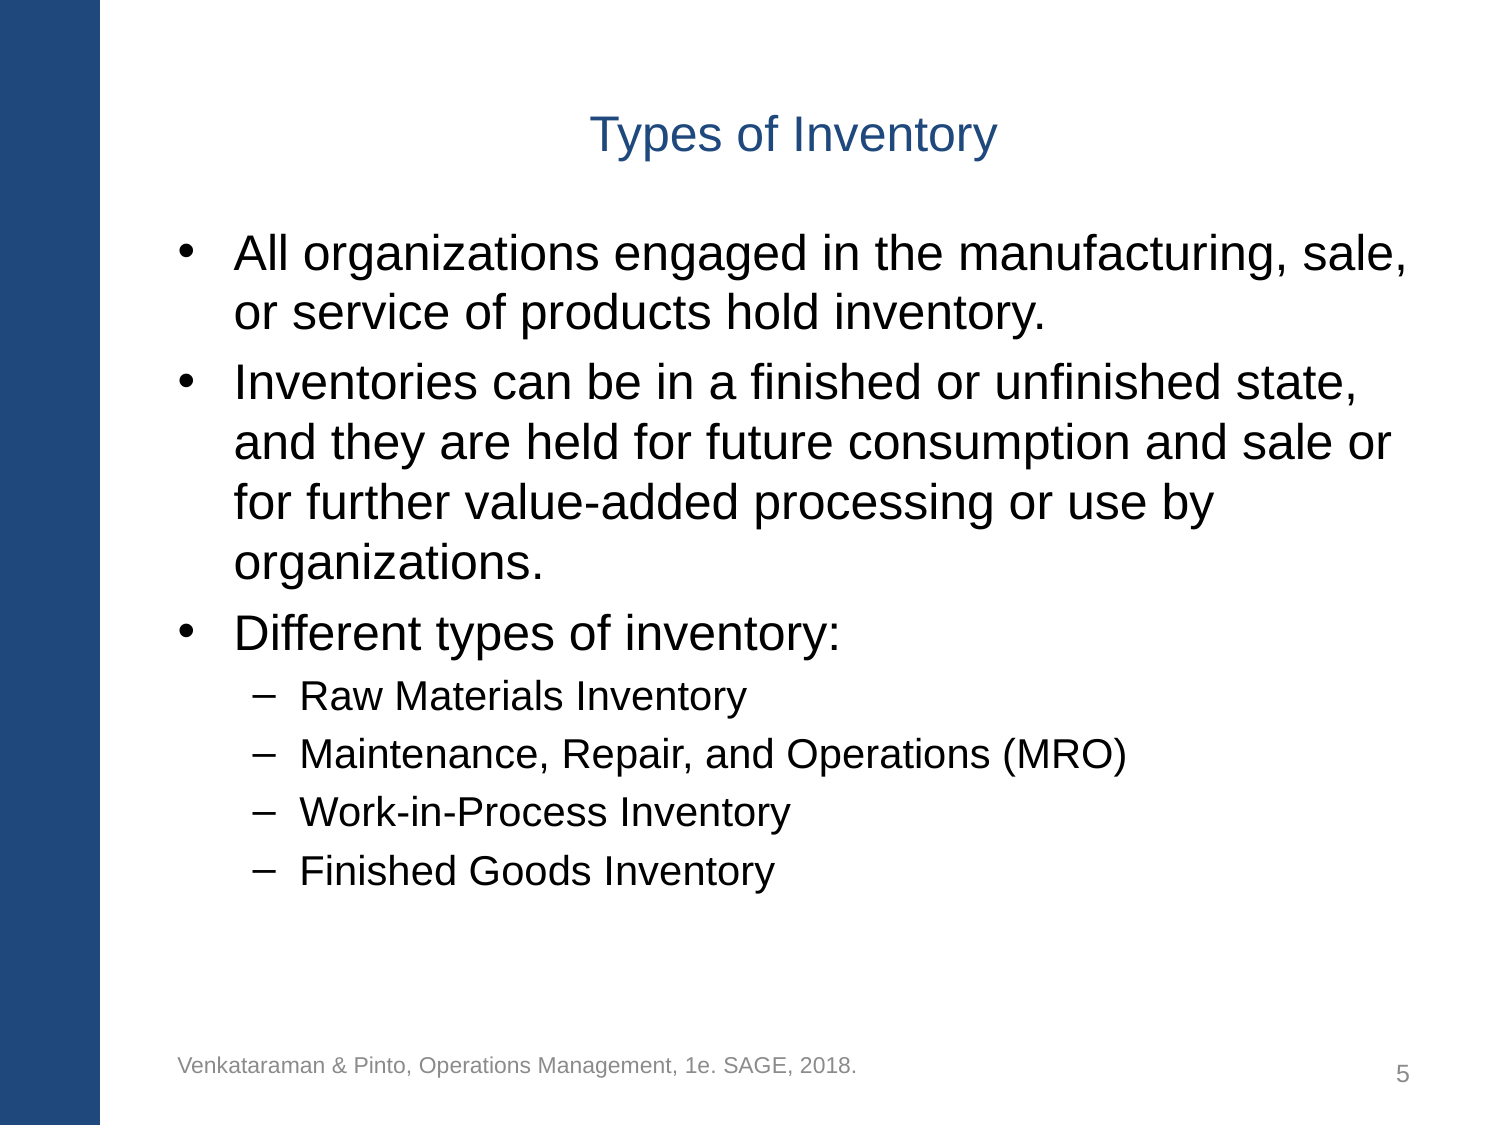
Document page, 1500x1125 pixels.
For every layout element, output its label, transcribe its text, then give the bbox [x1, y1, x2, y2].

title Types of Inventory [162, 37, 1425, 212]
footer Venkataraman & Pinto, Operations Management, 1e. SAGE, 2018. [162, 1042, 1313, 1103]
list All organizations engaged in the manufacturing, sale, or service of products hold inventory. Inventories can be in a finished or unfinished state, and they are held for future consumption and sale or for further value-added processing or use by organizations. Different types of inventory: Raw Materials Inventory Maintenance, Repair, and Operations (MRO) Work-in-Process Inventory Finished Goods Inventory [162, 212, 1425, 1025]
slide_number 5 [1350, 1042, 1425, 1103]
